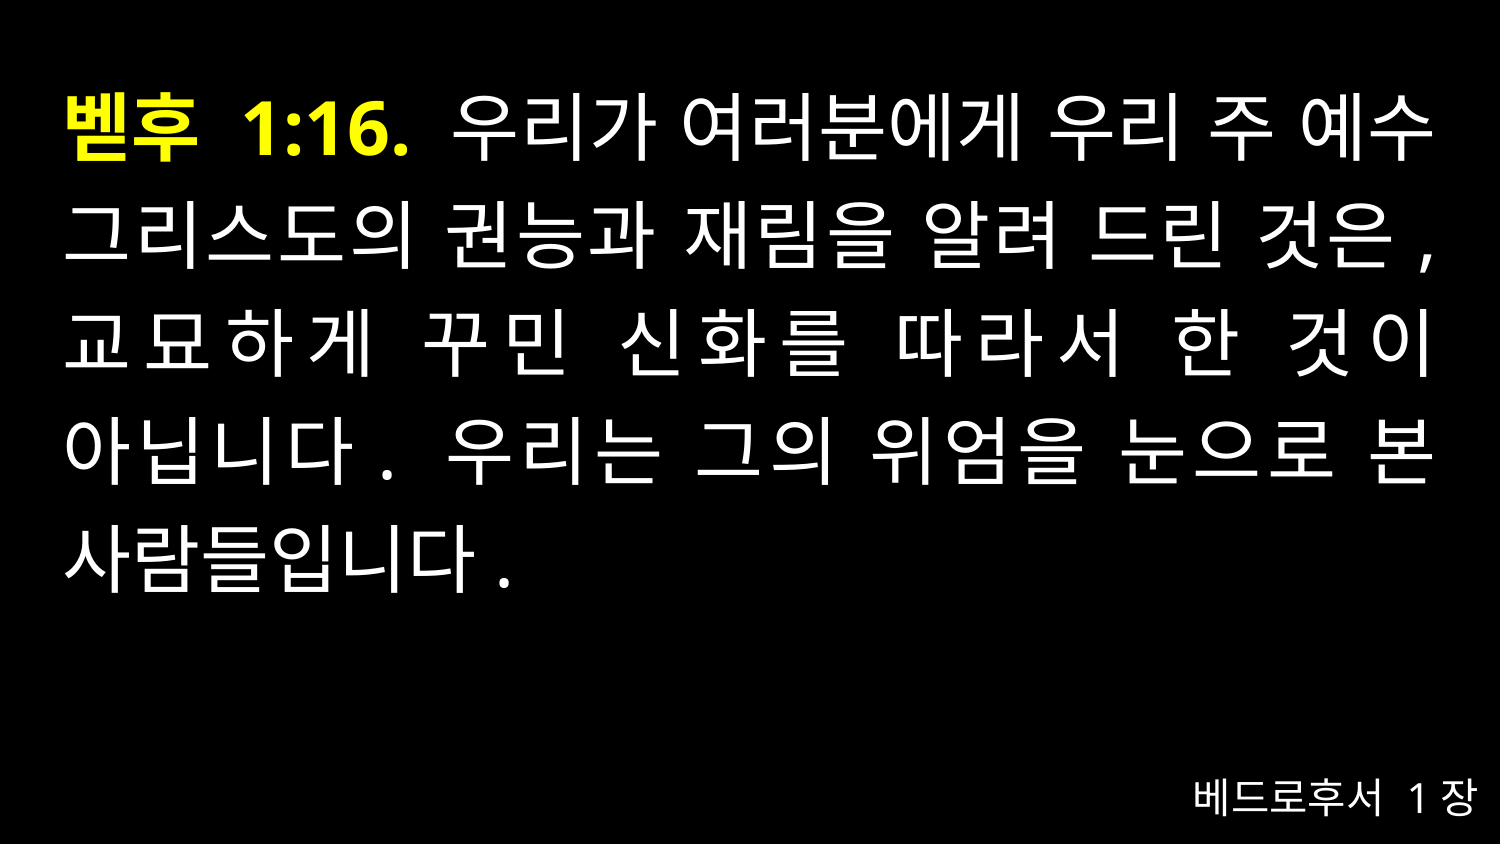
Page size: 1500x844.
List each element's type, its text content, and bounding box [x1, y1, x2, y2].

title 벧후 1:16. 우리가 여러분에게 우리 주 예수 그리스도의 권능과 재림을 알려 드린 것은, 교묘하게 꾸민 신화를 따라서 한 것이 아닙니다. 우리는 그의 위엄을 눈으로 본 사람들입니다. [0, 0, 1500, 844]
subtitle 베드로후서 1장 [916, 770, 1500, 844]
